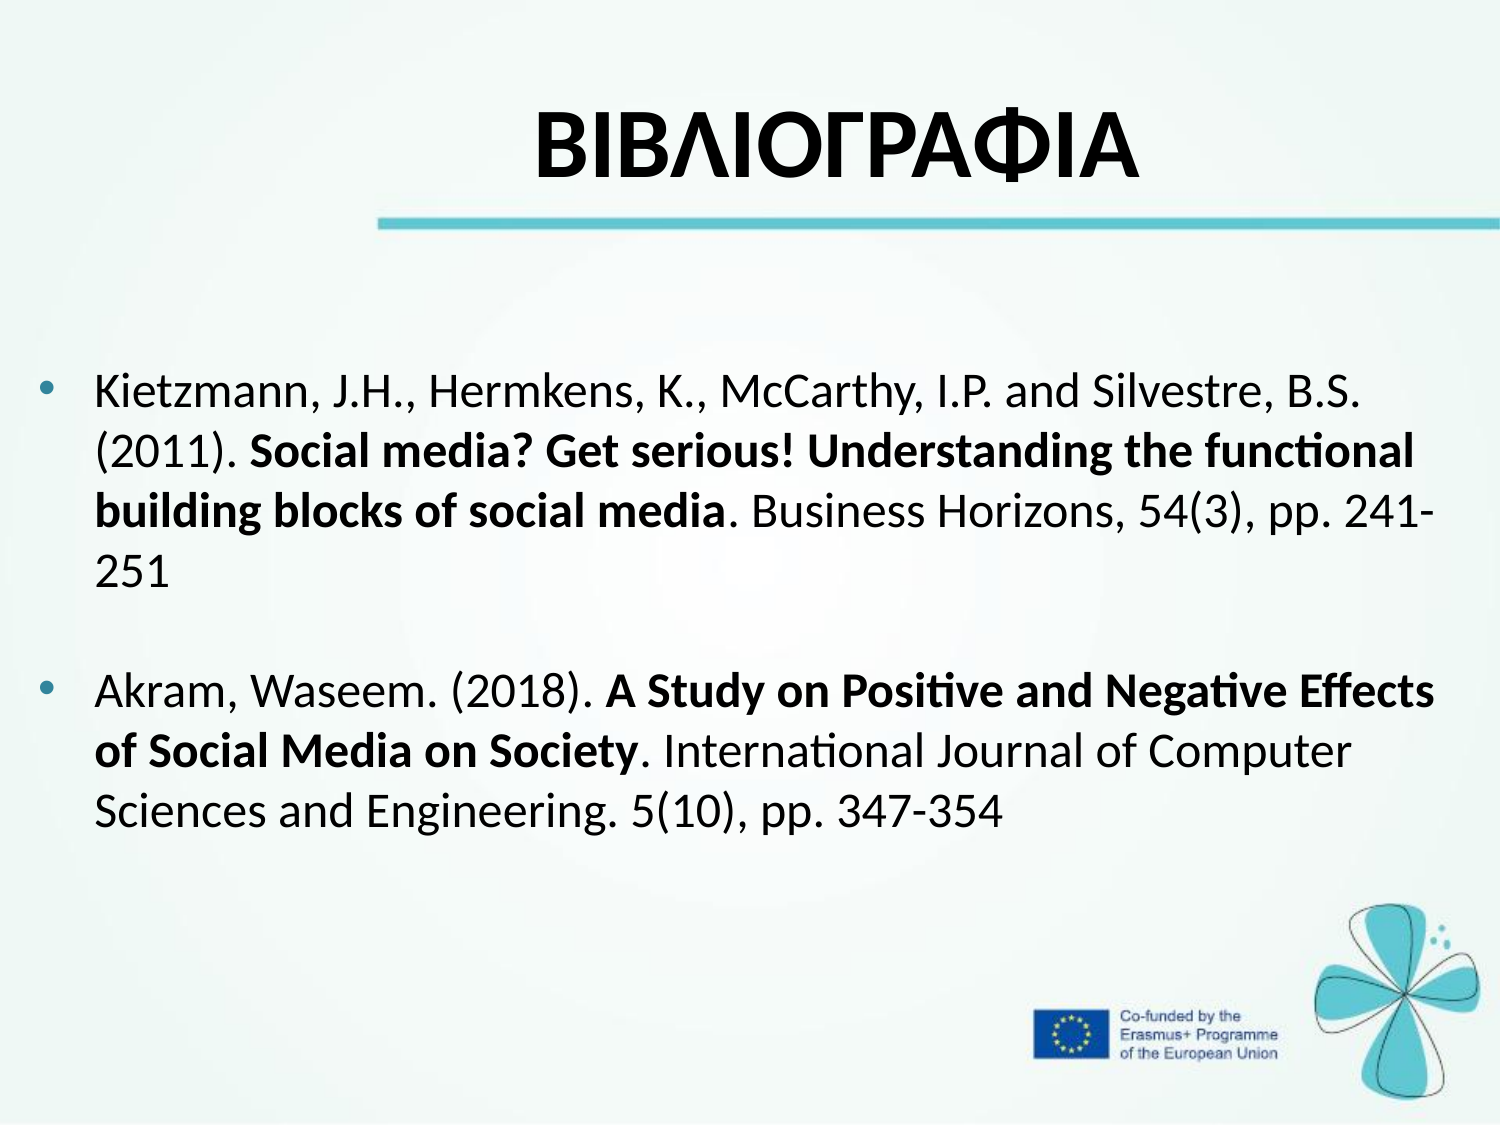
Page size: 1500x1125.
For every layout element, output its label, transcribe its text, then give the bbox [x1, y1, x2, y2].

text_box Kietzmann, J.H., Hermkens, K., McCarthy, I.P. and Silvestre, B.S. (2011). Social media? Get serious! Understanding the functional building blocks of social media. Business Horizons, 54(3), pp. 241-251 Akram, Waseem. (2018). A Study on Positive and Negative Effects of Social Media on Society. International Journal of Computer Sciences and Engineering. 5(10), pp. 347-354 [23, 349, 1477, 845]
picture [0, 0, 1500, 1125]
text_box ΒΙΒΛΙΟΓΡΑΦΙΑ [246, 70, 1156, 196]
